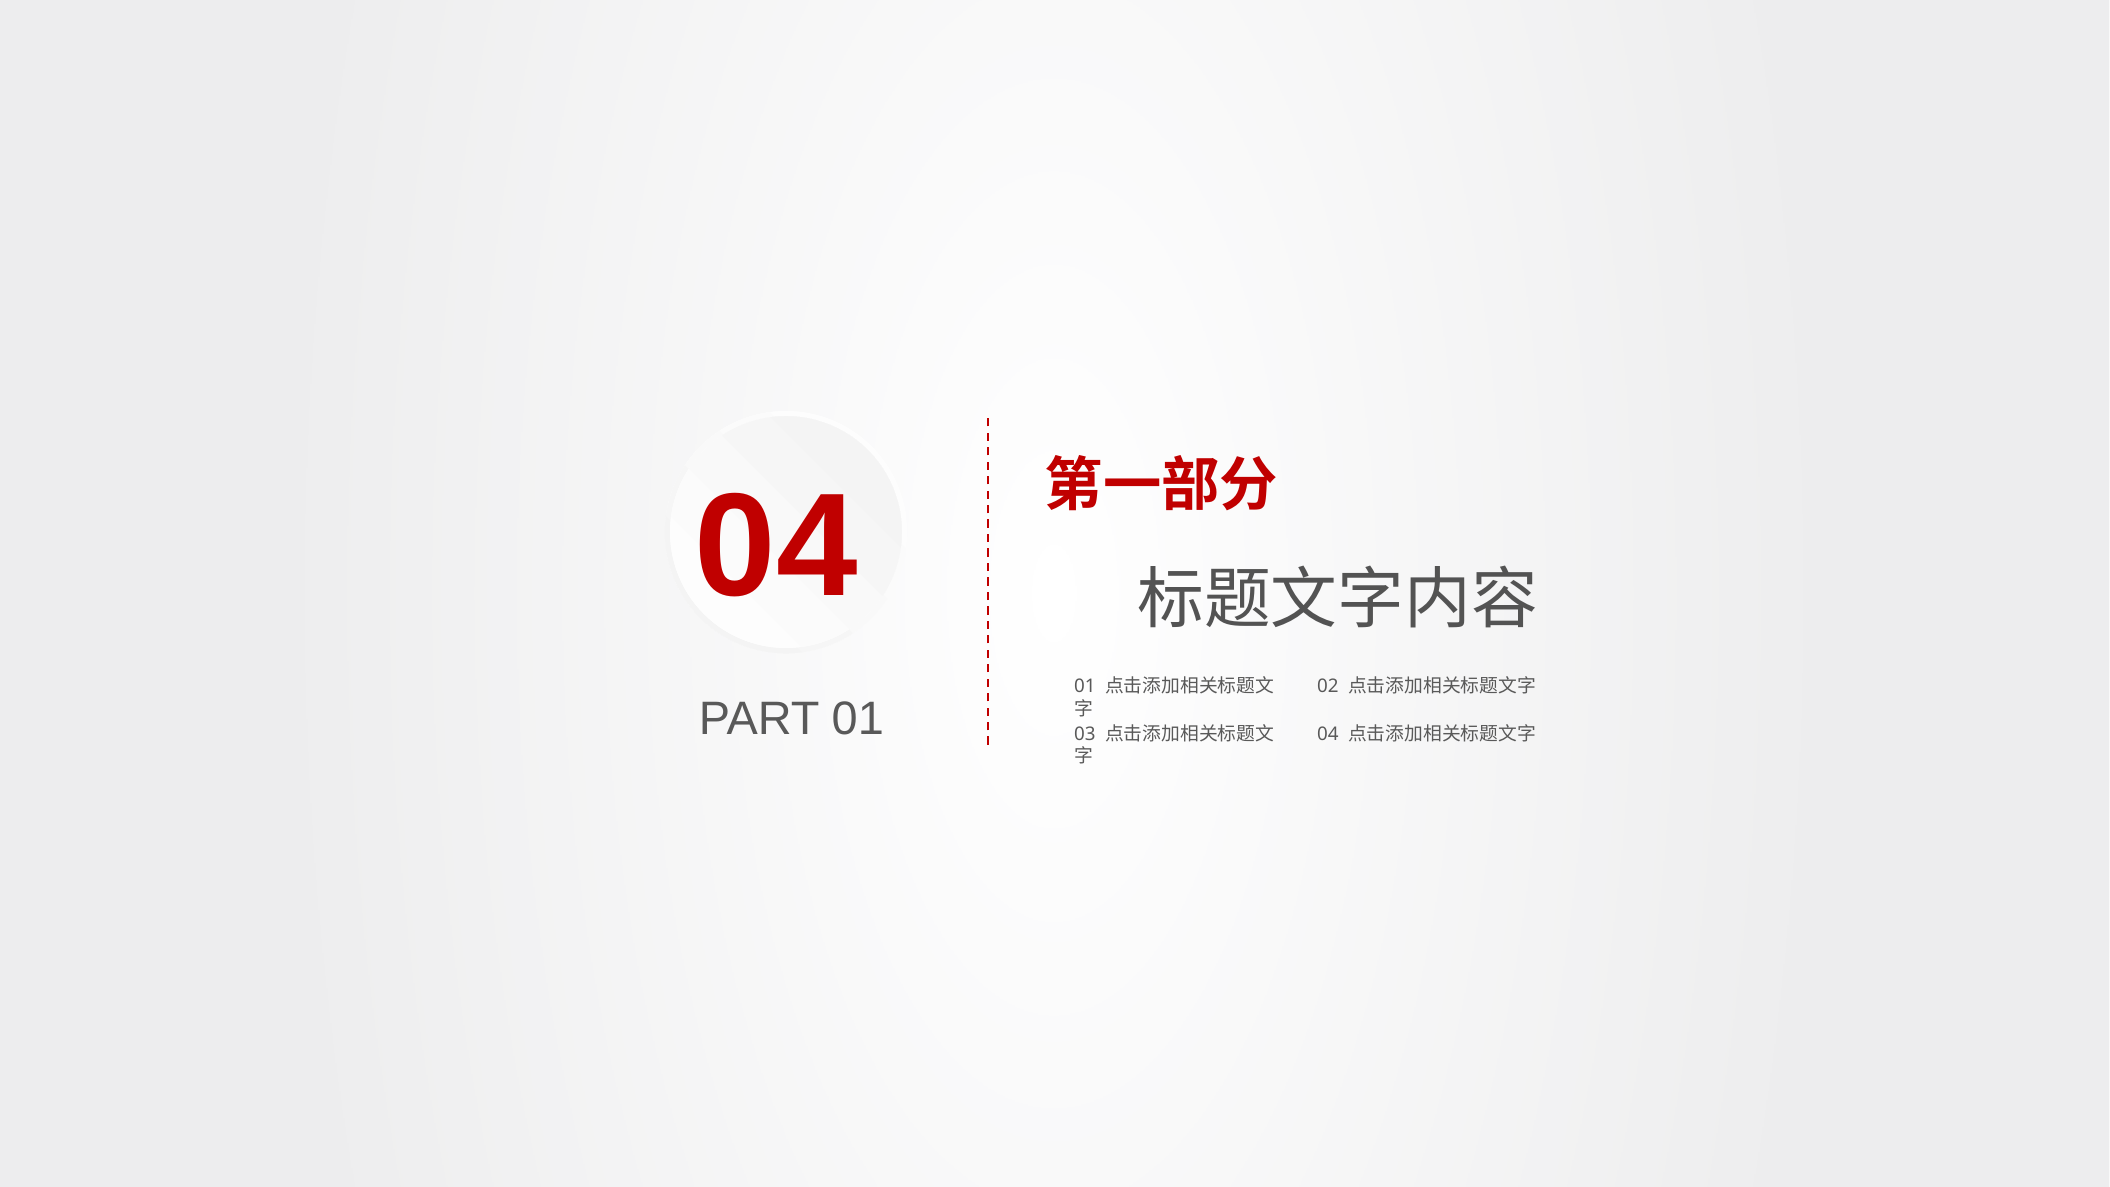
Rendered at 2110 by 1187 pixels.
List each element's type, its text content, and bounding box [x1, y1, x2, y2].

text_box 第一部分 标题文字内容 [1011, 439, 1568, 651]
text_box 02 点击添加相关标题文字 [1303, 666, 1560, 704]
text_box PART 01 [698, 687, 908, 745]
text_box 03 点击添加相关标题文字 [1060, 714, 1306, 774]
text_box 04 点击添加相关标题文字 [1303, 714, 1560, 751]
text_box 01 点击添加相关标题文字 [1060, 666, 1306, 714]
picture [0, 0, 2110, 1187]
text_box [664, 410, 908, 654]
